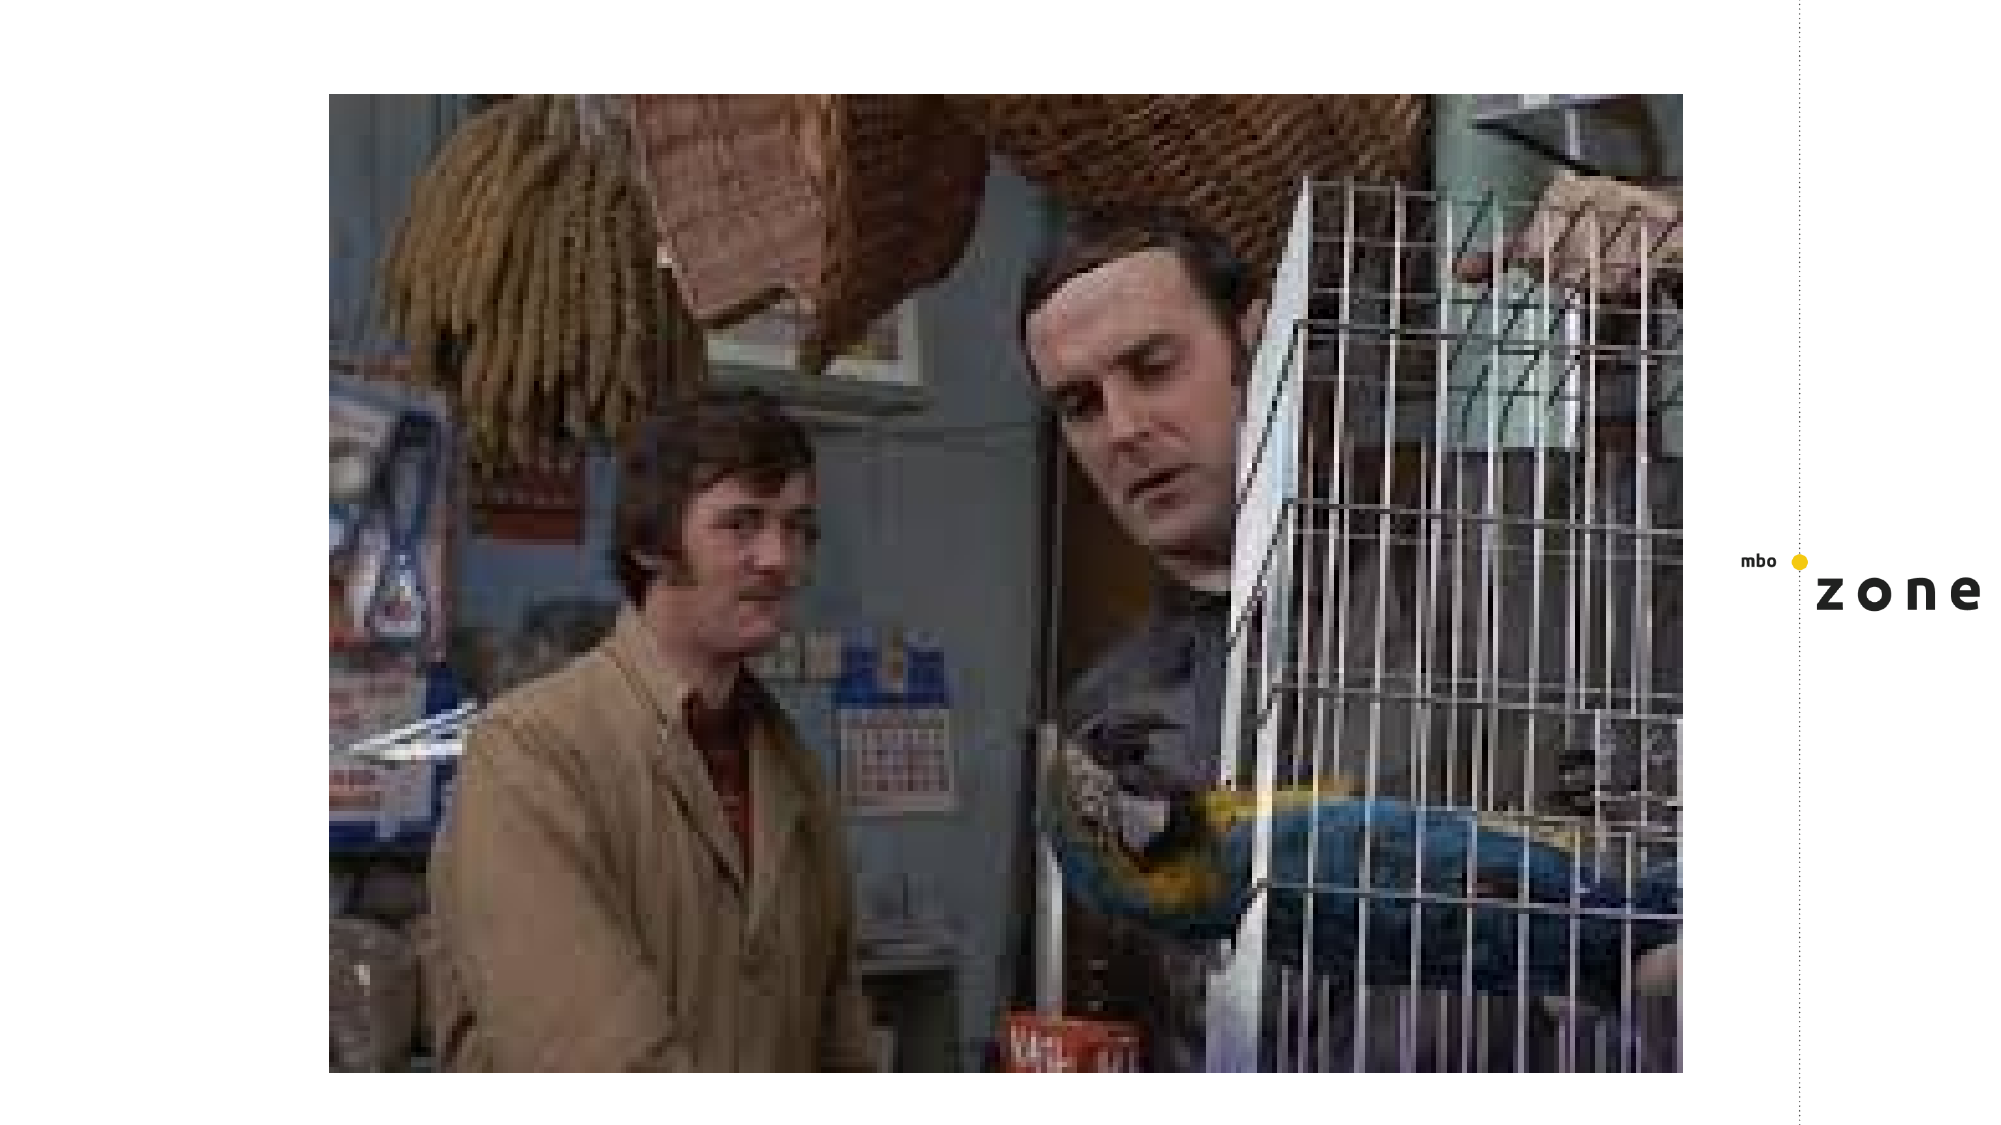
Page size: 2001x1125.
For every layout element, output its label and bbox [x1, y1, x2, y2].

picture [329, 0, 2001, 1125]
